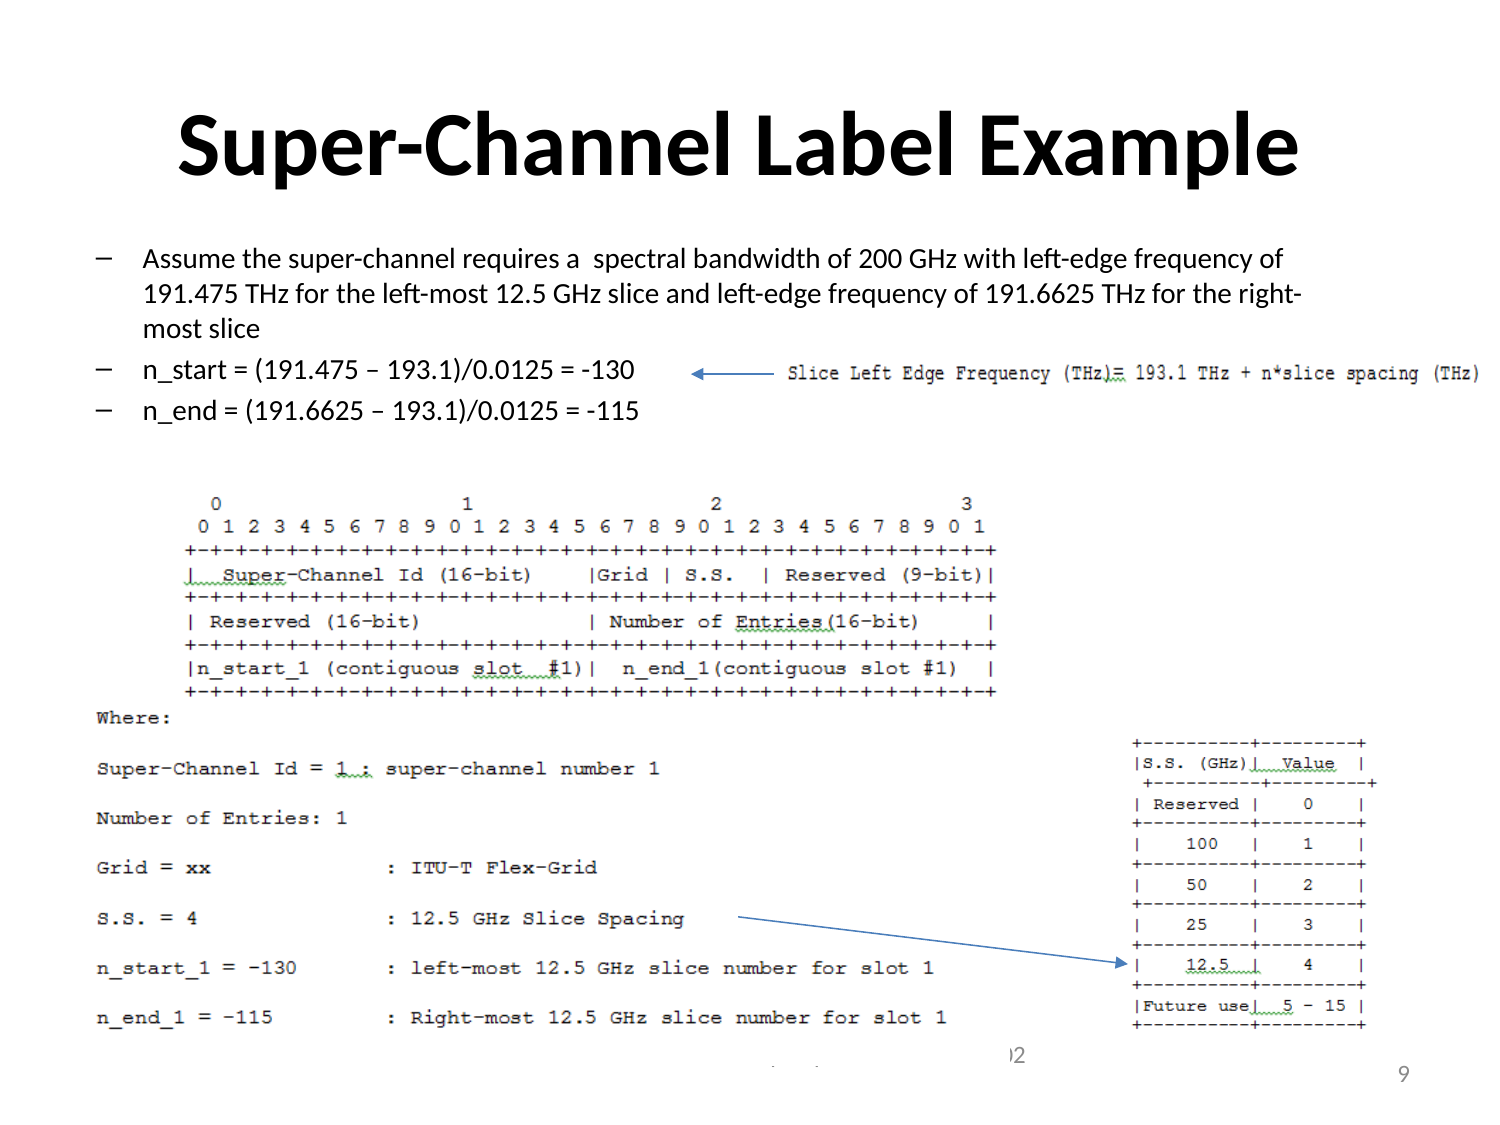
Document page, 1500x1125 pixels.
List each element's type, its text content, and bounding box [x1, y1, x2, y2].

title Super-Channel Label Example [0, 45, 1500, 233]
picture [773, 349, 1483, 399]
list Assume the super-channel requires a spectral bandwidth of 200 GHz with left-edge frequency of 191.475 THz for the left-most 12.5 GHz slice and left-edge frequency of 191.6625 THz for the right-most slice n_start = (191.475 – 193.1)/0.0125 = -130 n_end = (191.6625 – 193.1)/0.0125 = -115 [5, 231, 1356, 468]
slide_number 9 [1074, 1042, 1425, 1103]
picture [1115, 727, 1386, 1052]
footer draft-hussain-ccamp-super-channel-label-02 [512, 1042, 1074, 1094]
picture [84, 479, 1011, 1067]
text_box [737, 916, 1129, 965]
